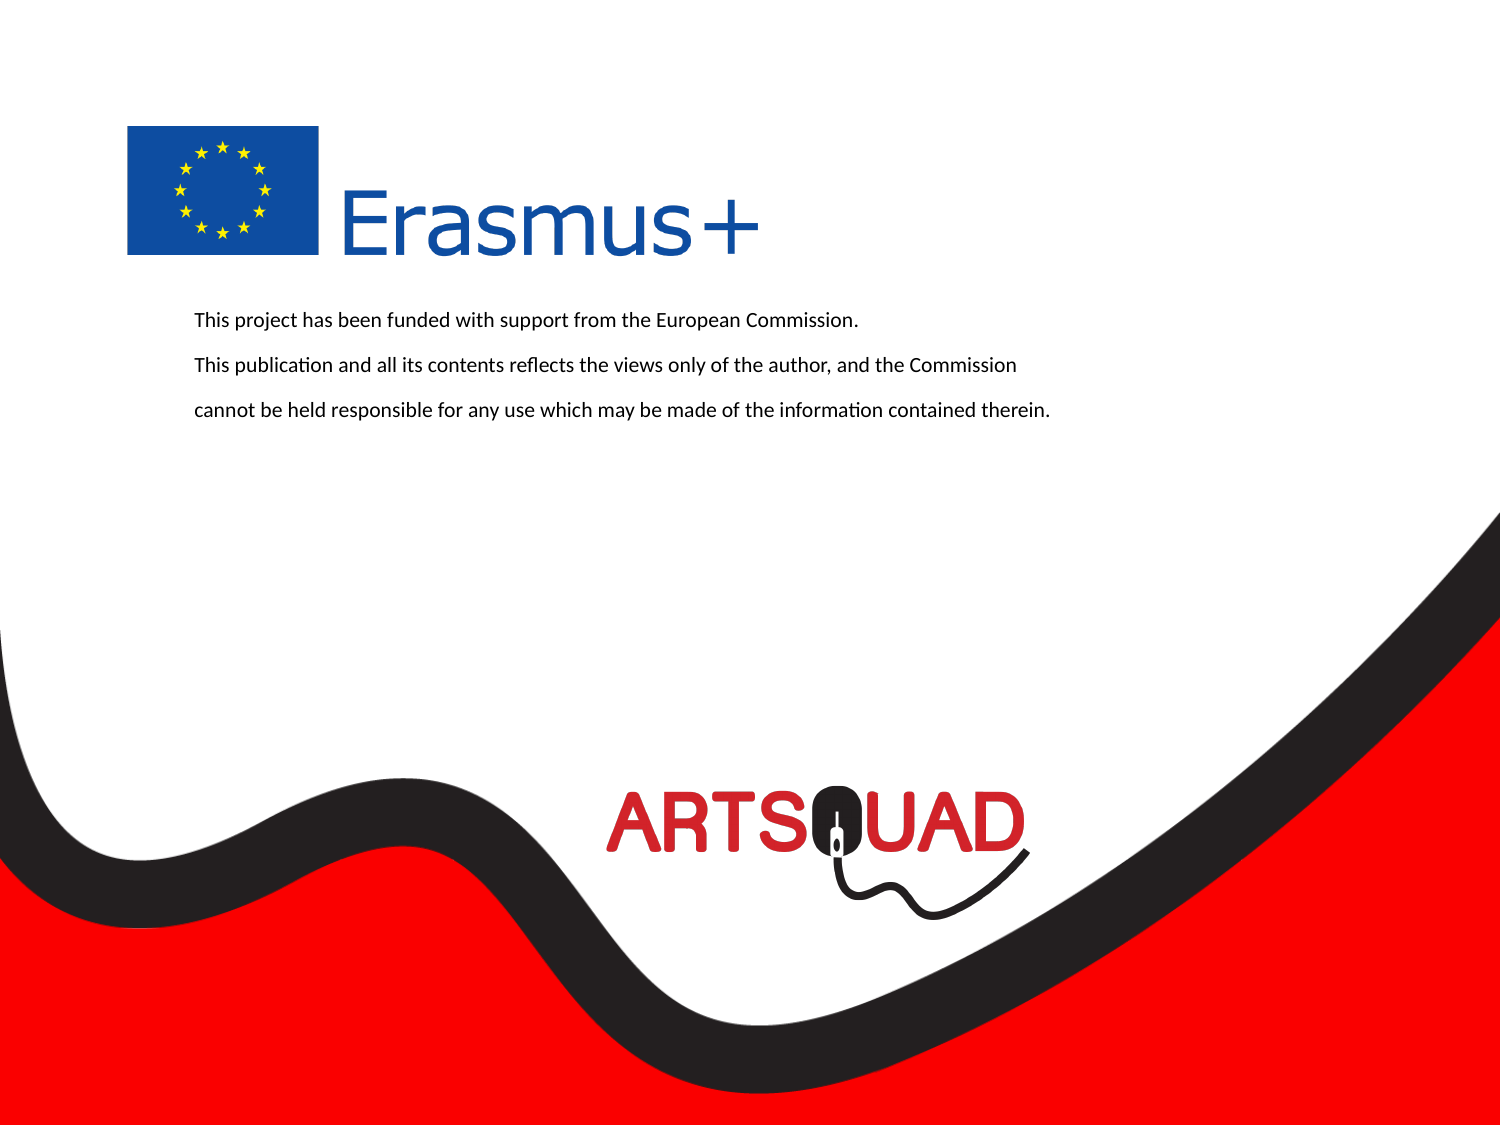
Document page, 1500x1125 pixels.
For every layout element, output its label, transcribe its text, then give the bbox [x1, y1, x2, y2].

picture [0, 495, 1500, 1125]
text_box This project has been funded with support from the European Commission. This publication and all its contents reflects the views only of the author, and the Commission cannot be held responsible for any use which may be made of the information contained therein. [179, 293, 1067, 489]
picture [89, 88, 795, 291]
